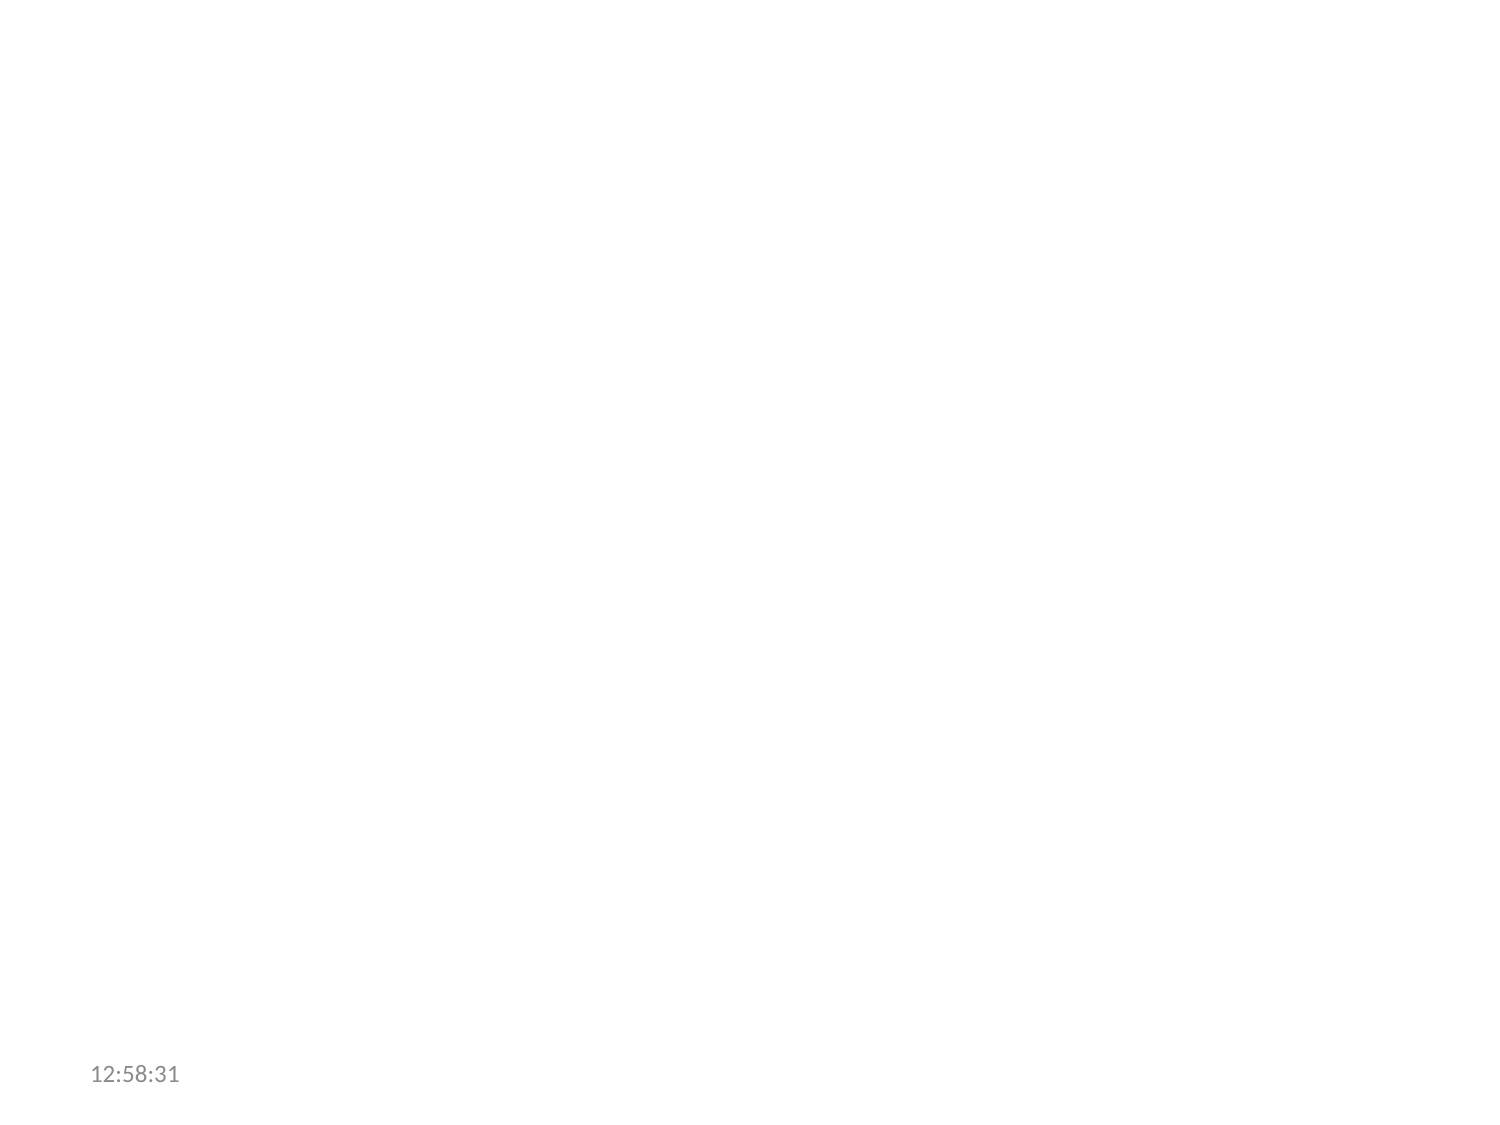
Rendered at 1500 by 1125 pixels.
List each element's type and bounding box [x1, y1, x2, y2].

slide_number [75, 1042, 425, 1103]
